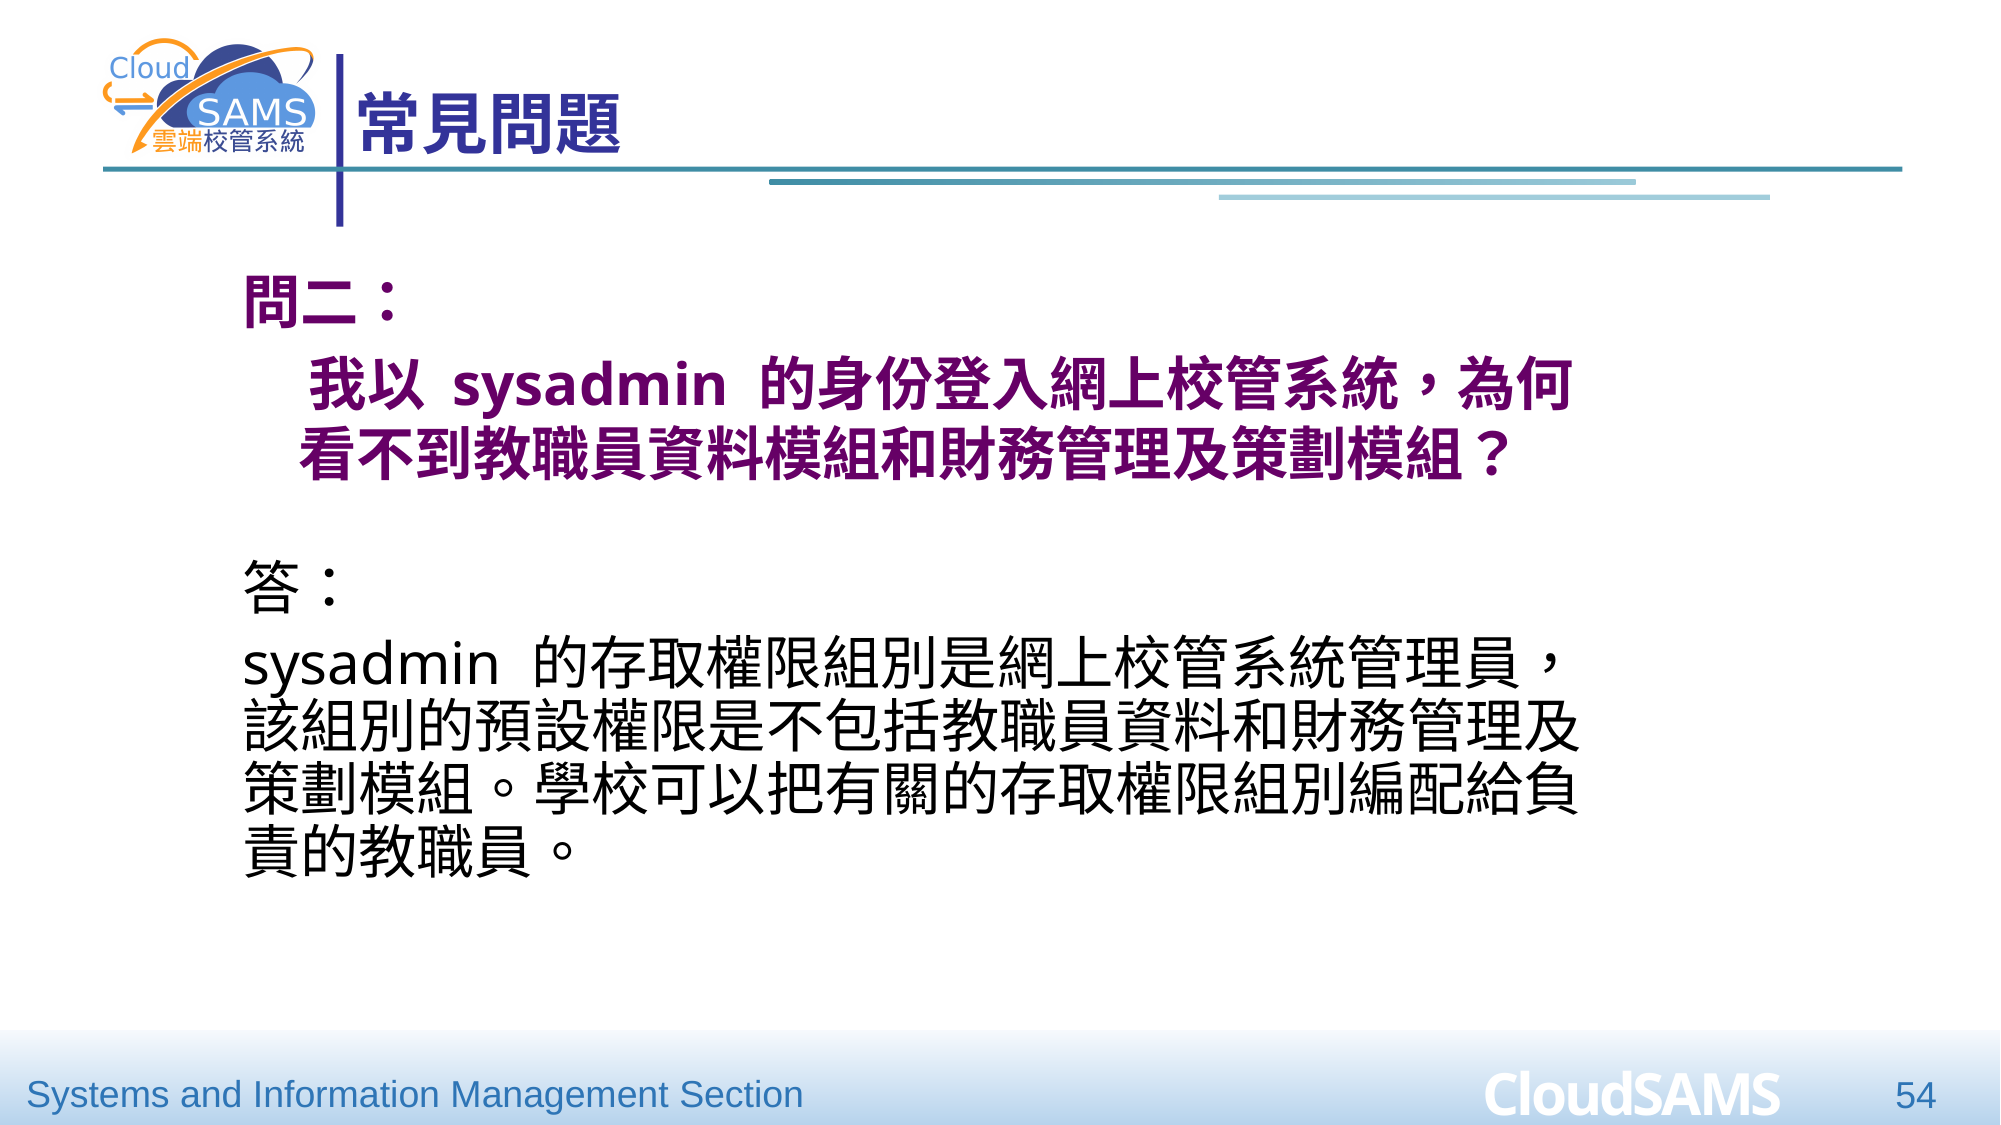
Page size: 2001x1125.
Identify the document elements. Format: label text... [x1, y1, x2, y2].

slide_number 54 [1755, 1063, 1952, 1125]
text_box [227, 258, 1616, 900]
picture [87, 7, 349, 175]
title 常見問題 [340, 44, 1907, 170]
